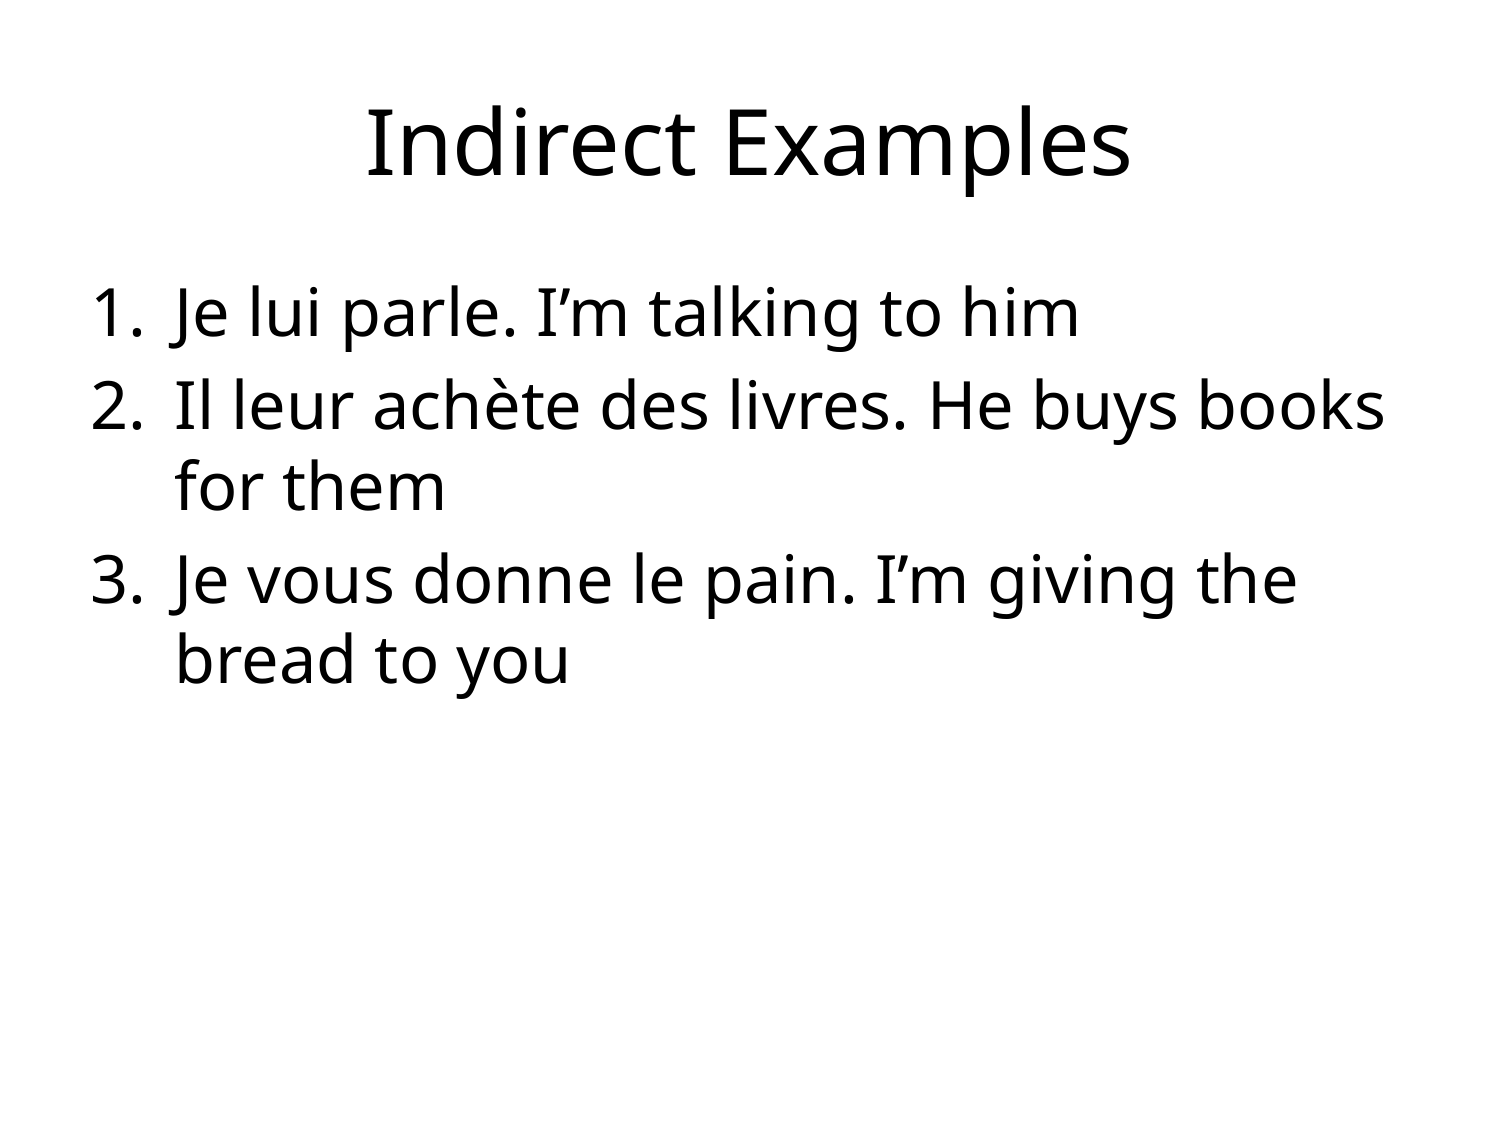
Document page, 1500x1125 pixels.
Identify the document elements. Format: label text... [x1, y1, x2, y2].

list Je lui parle. I’m talking to him Il leur achète des livres. He buys books for them Je vous donne le pain. I’m giving the bread to you [75, 262, 1425, 1005]
title Indirect Examples [75, 45, 1425, 233]
